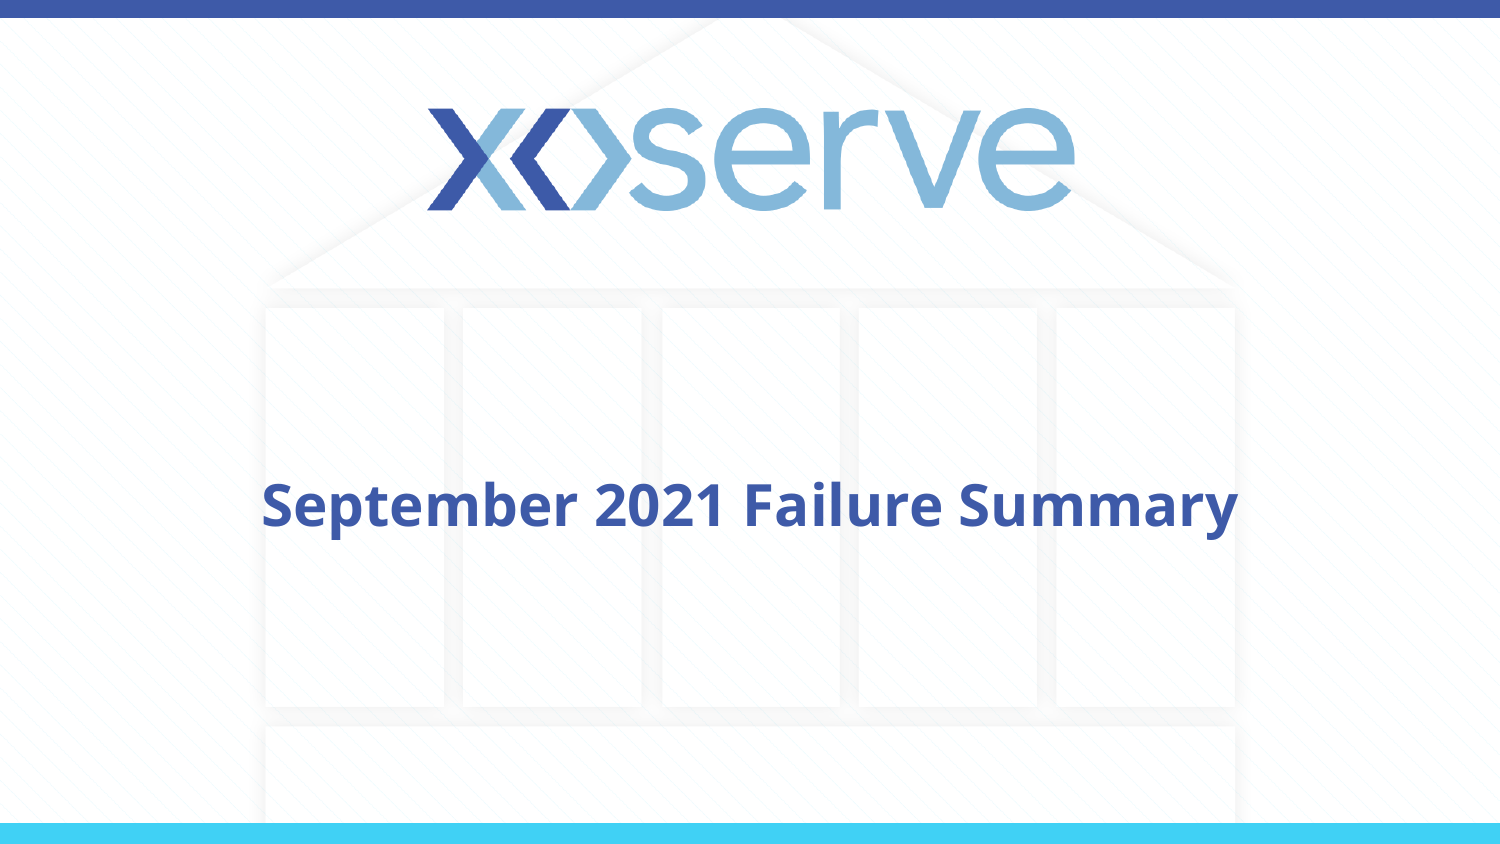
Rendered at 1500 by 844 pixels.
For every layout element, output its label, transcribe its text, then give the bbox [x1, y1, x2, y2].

picture [0, 0, 1500, 844]
title September 2021 Failure Summary [112, 412, 1388, 594]
